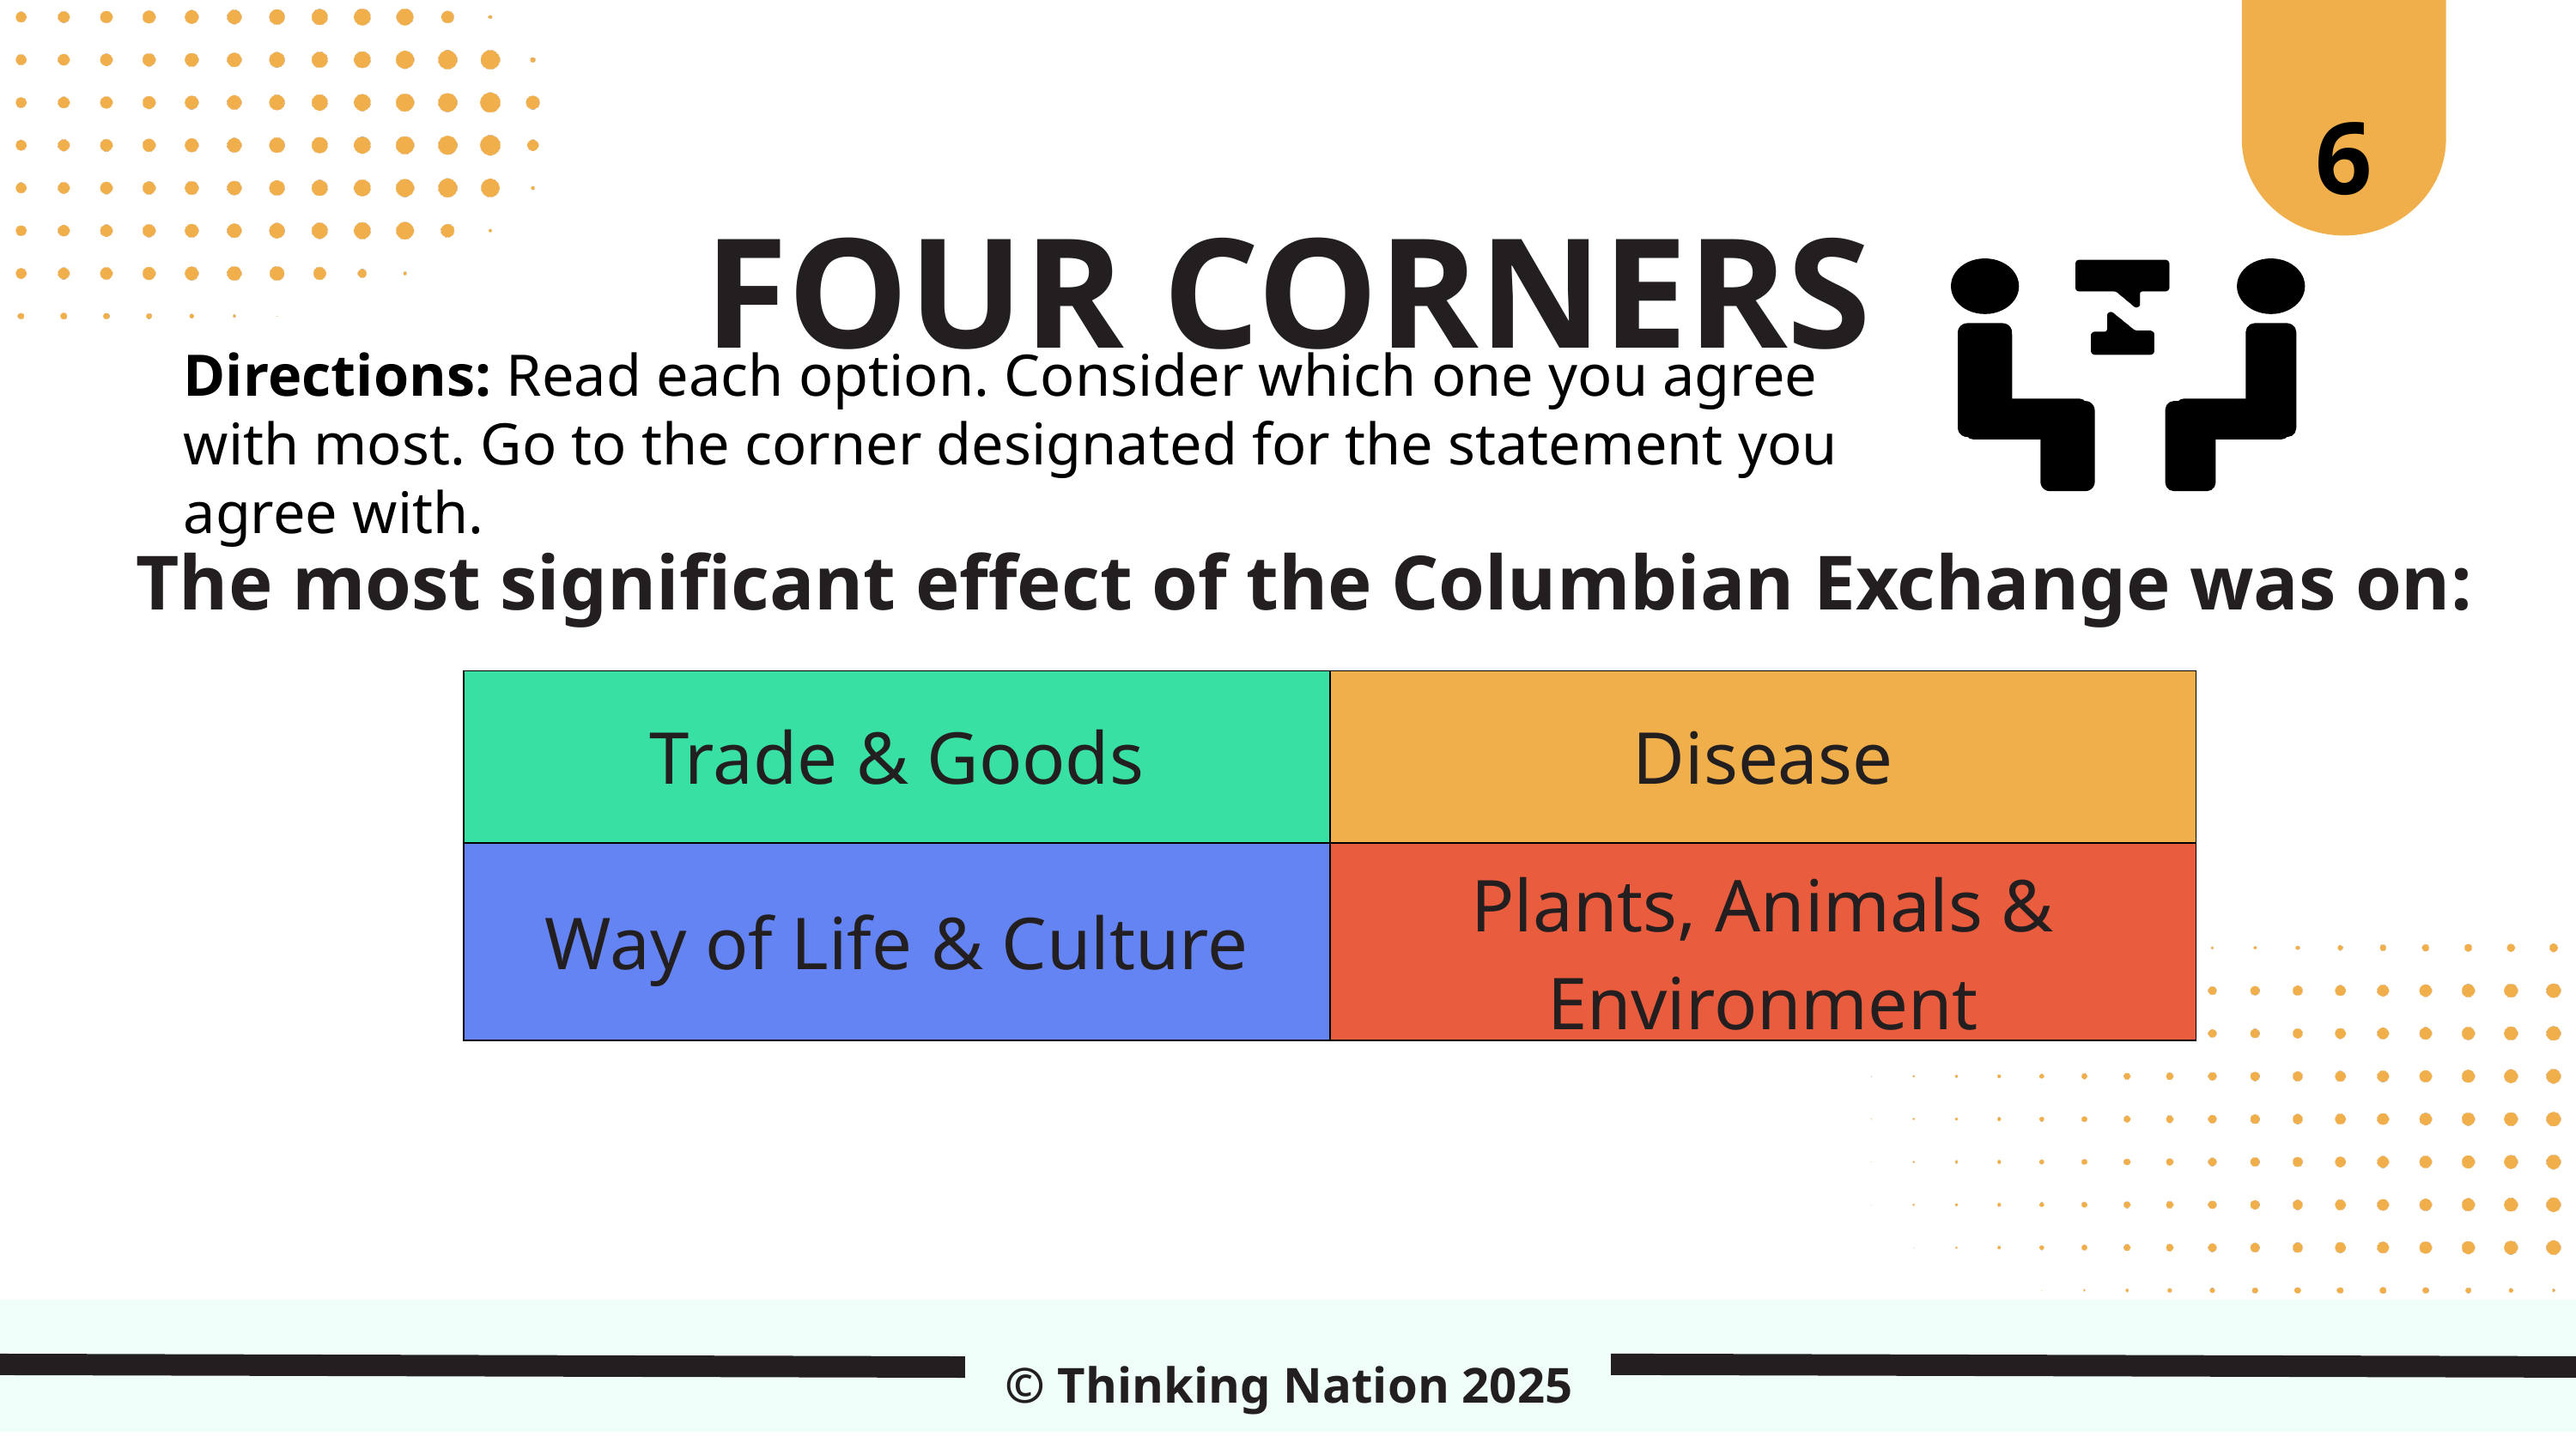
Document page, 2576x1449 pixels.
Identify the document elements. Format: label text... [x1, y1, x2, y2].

text_box Directions: Read each option. Consider which one you agree with most. Go to the corner designated for the statement you agree with. [170, 326, 1891, 409]
table_header Trade & Goods [465, 671, 1329, 842]
text_box [0, 0, 540, 319]
table_cell Plants, Animals & Environment [1331, 844, 2196, 1040]
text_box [0, 1299, 2576, 1433]
text_box FOUR CORNERS [359, 123, 2216, 379]
table_cell Way of Life & Culture [465, 844, 1329, 1040]
text_box [1828, 943, 2576, 1294]
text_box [2233, 0, 2455, 236]
table_header Disease [1331, 671, 2196, 842]
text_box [1951, 240, 2305, 491]
text_box The most significant effect of the Columbian Exchange was on: [78, 535, 2530, 626]
